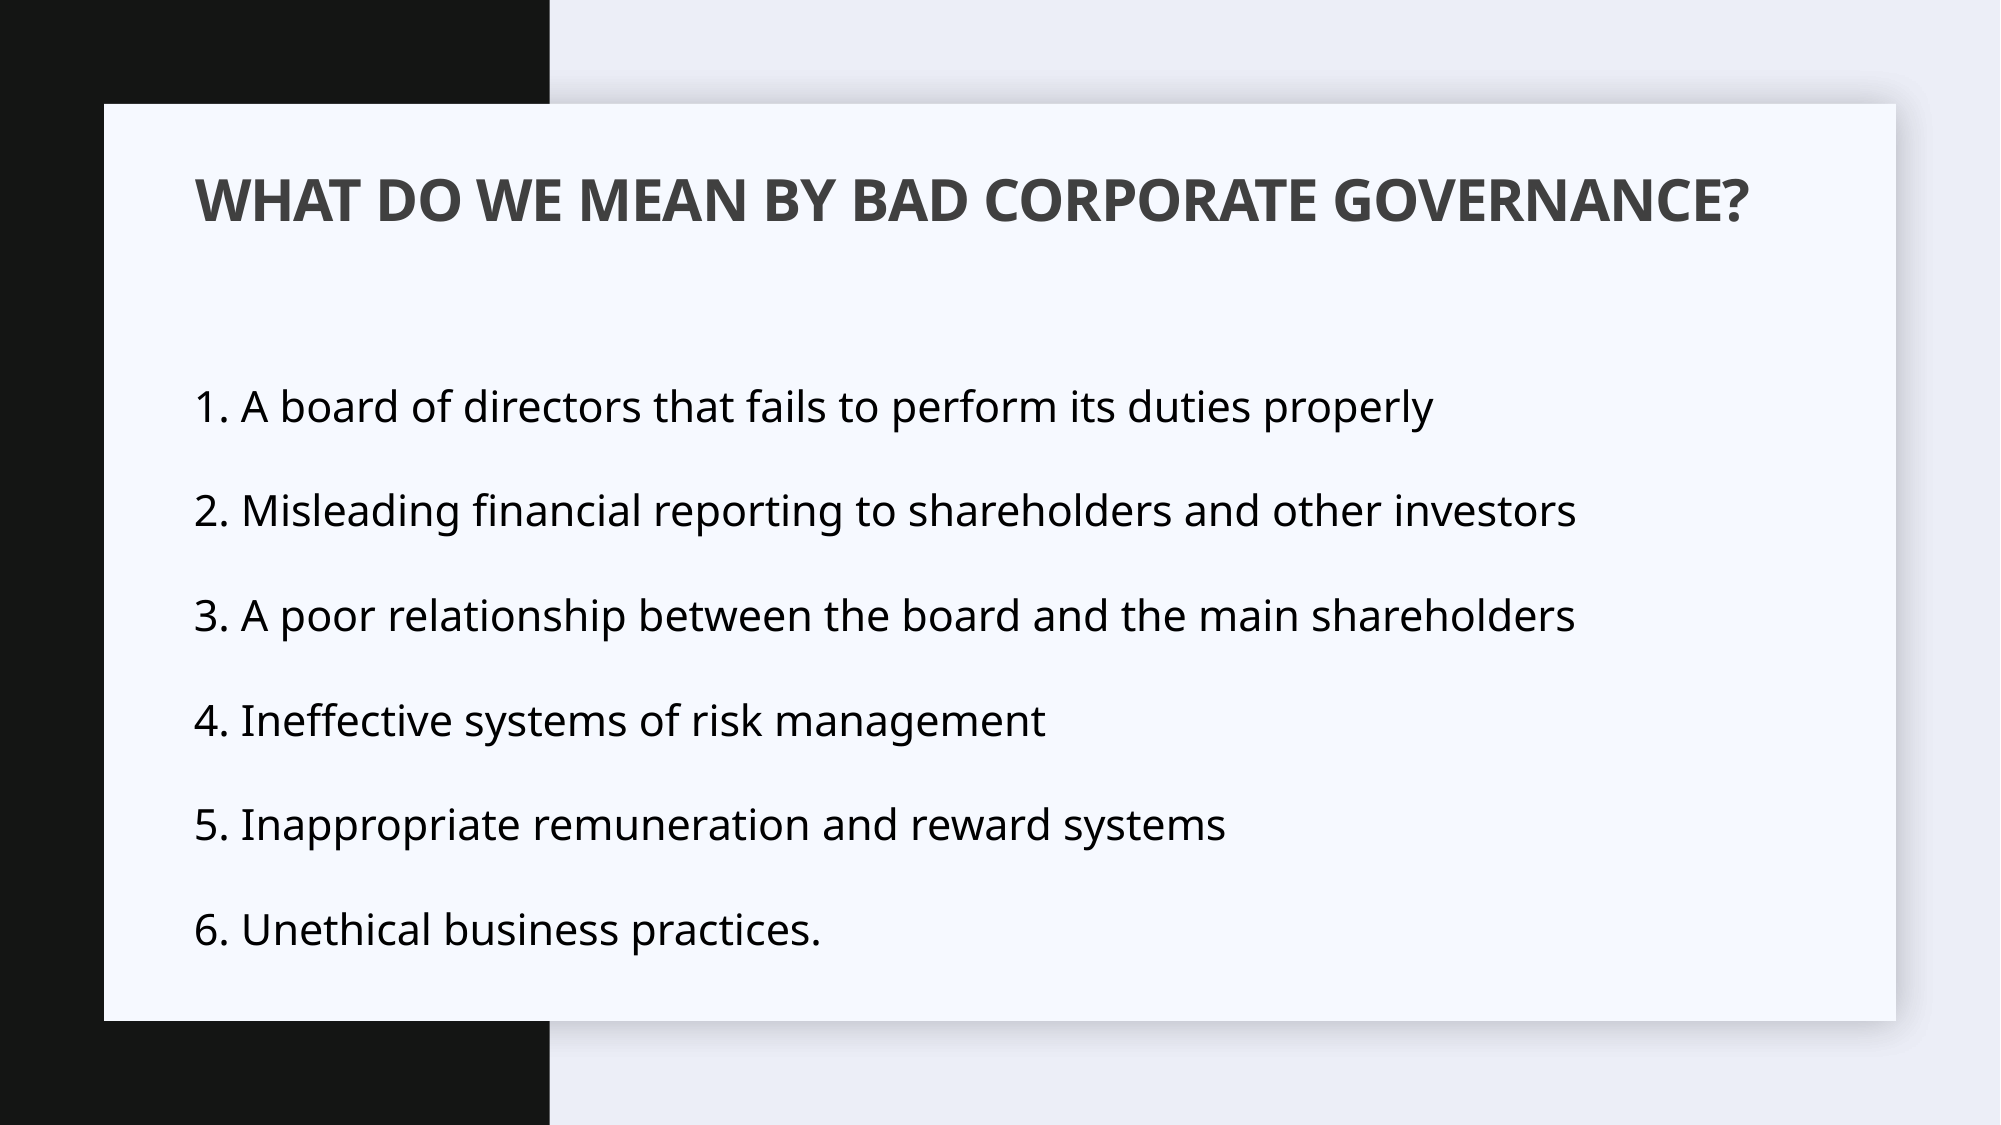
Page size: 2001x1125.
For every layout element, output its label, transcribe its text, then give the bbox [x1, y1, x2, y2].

list 1. A board of directors that fails to perform its duties properly 2. Misleading financial reporting to shareholders and other investors 3. A poor relationship between the board and the main shareholders 4. Ineffective systems of risk management 5. Inappropriate remuneration and reward systems 6. Unethical business practices. [180, 345, 1830, 963]
title What do we mean by bad corporate governance? [180, 154, 1830, 251]
